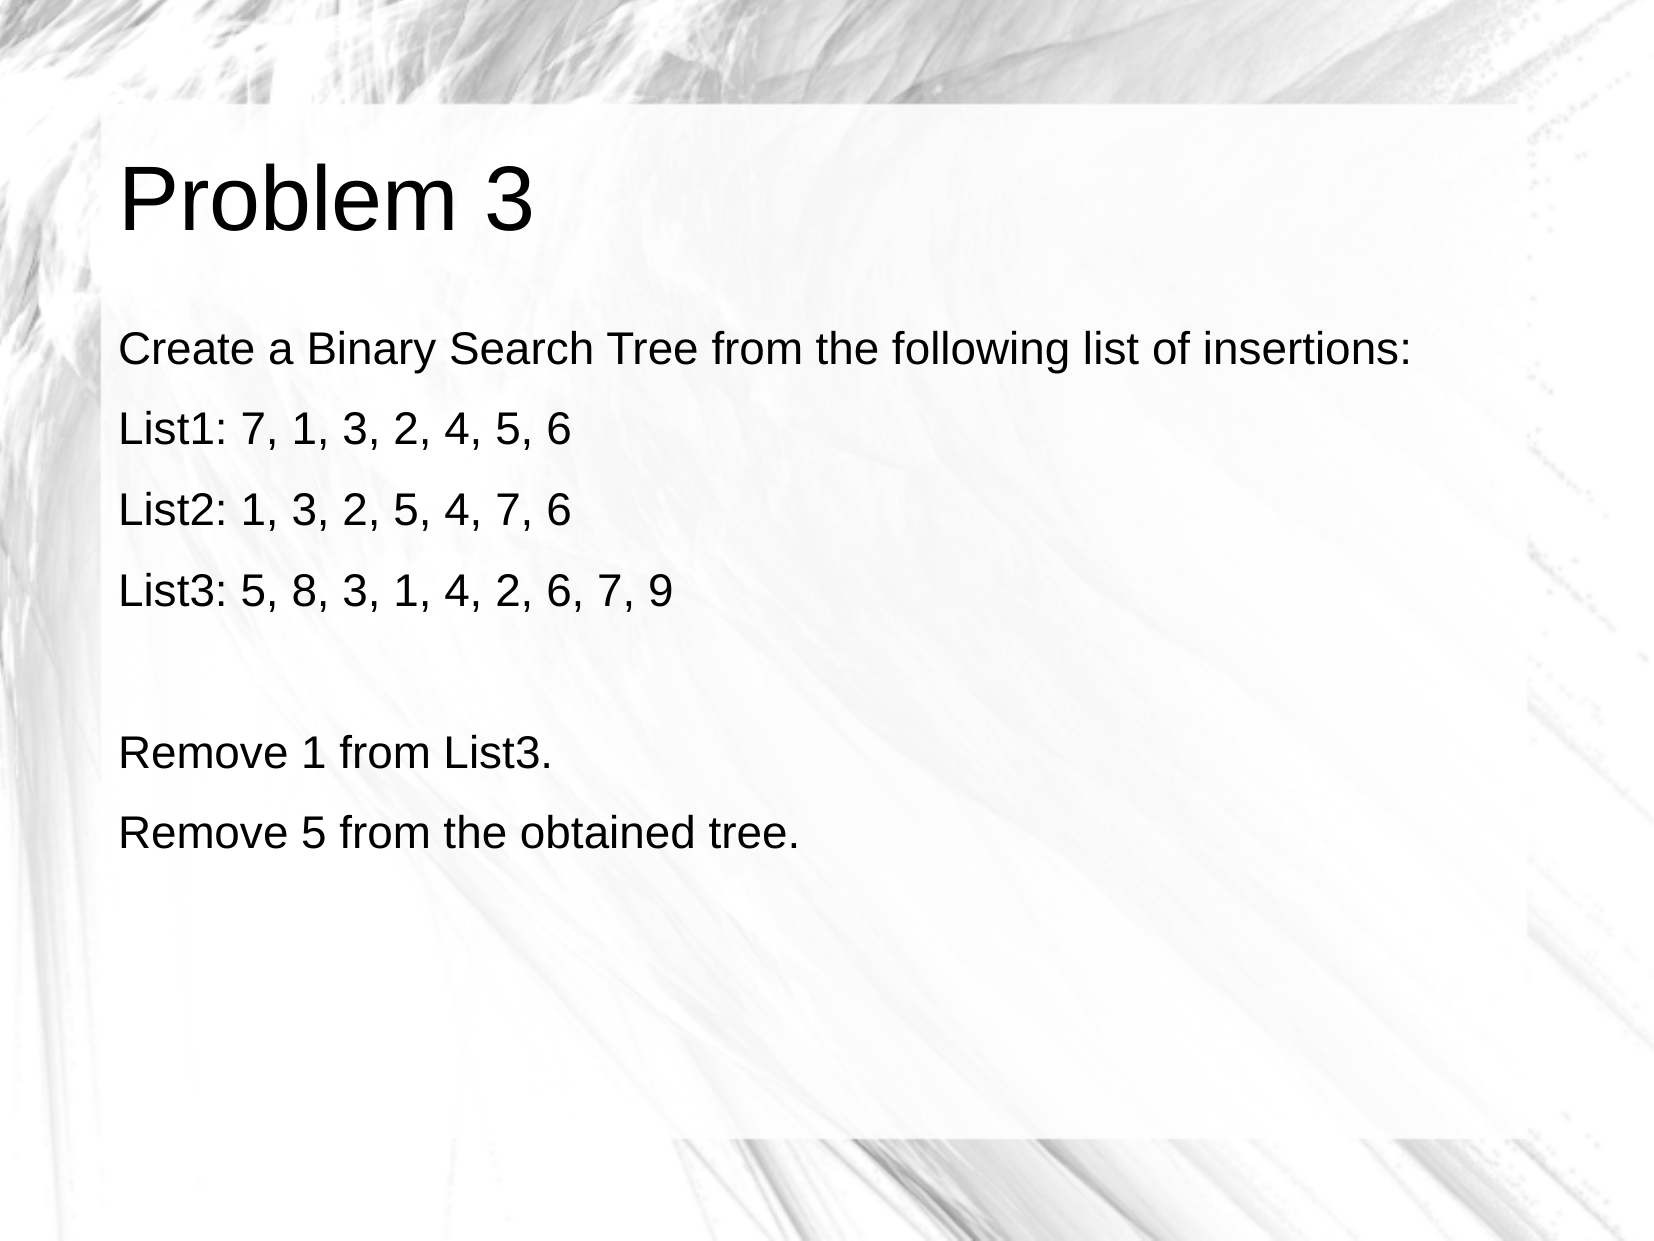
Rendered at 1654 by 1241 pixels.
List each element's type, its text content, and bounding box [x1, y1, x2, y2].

title Problem 3 [118, 93, 1506, 299]
list Create a Binary Search Tree from the following list of insertions: List1: 7, 1, 3, 2, 4, 5, 6 List2: 1, 3, 2, 5, 4, 7, 6 List3: 5, 8, 3, 1, 4, 2, 6, 7, 9 Remove 1 from List3. Remove 5 from the obtained tree. [118, 319, 1571, 1109]
picture [0, 0, 1654, 1241]
